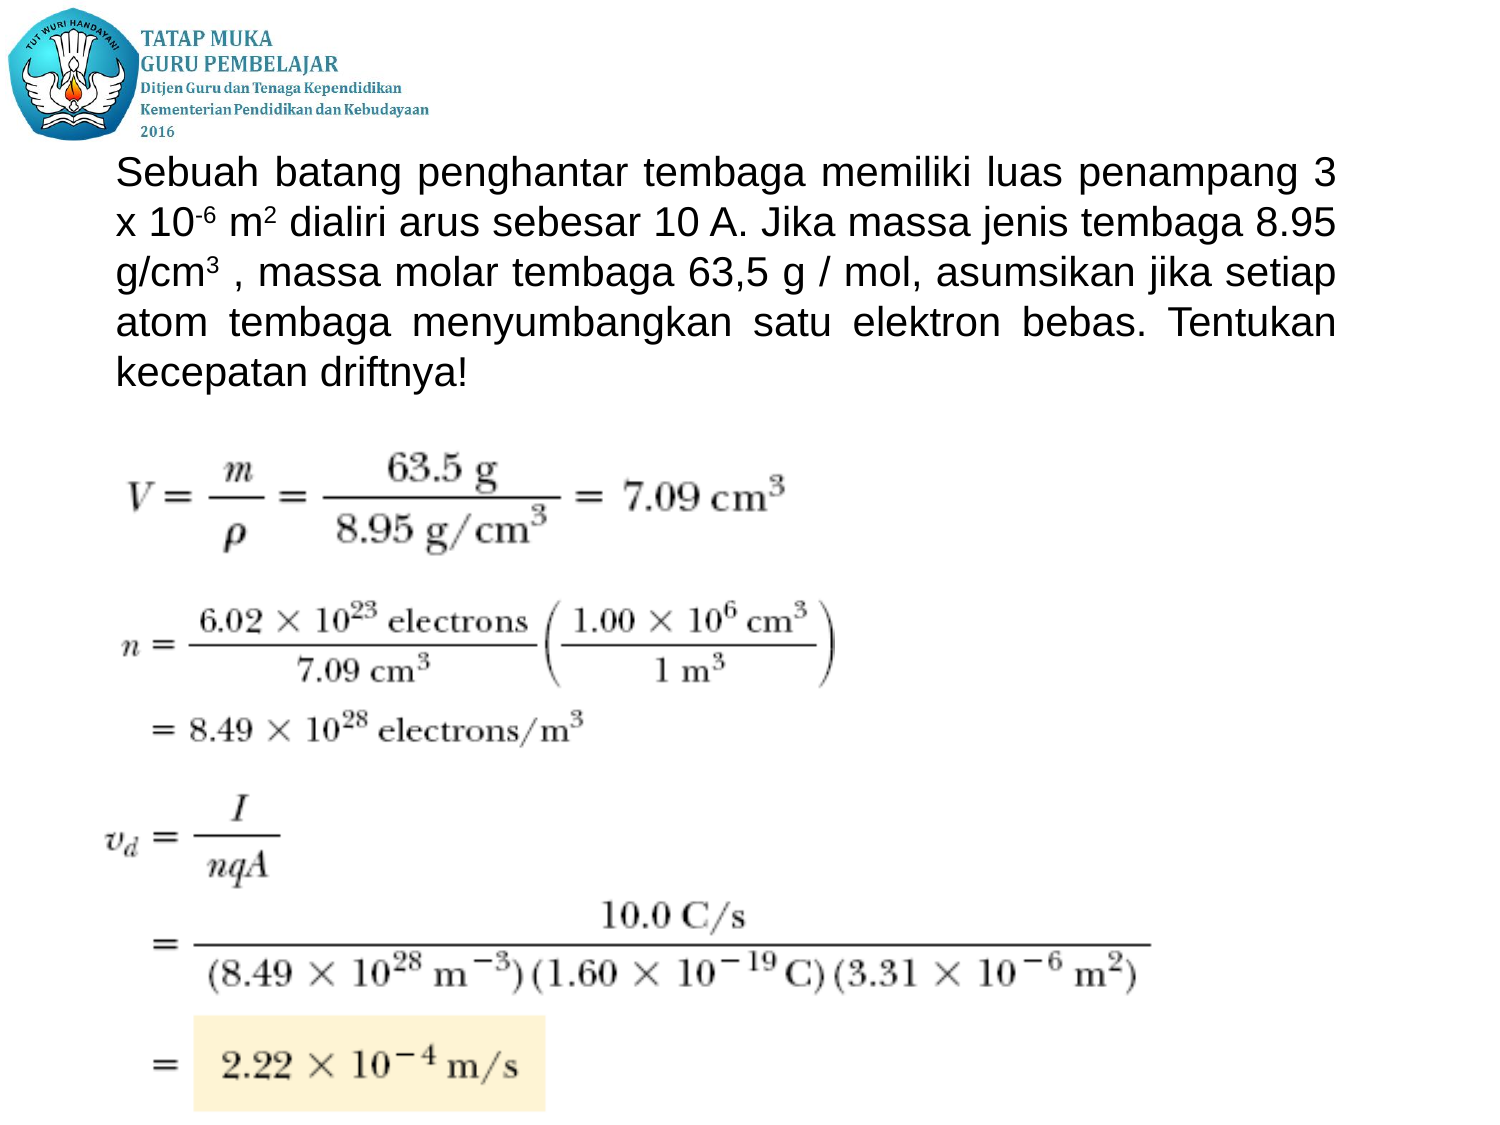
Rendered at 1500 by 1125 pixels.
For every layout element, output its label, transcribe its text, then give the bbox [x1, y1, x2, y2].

picture [5, 0, 441, 149]
text_box Sebuah batang penghantar tembaga memiliki luas penampang 3 x 10-6 m2 dialiri arus sebesar 10 A. Jika massa jenis tembaga 8.95 g/cm3 , massa molar tembaga 63,5 g / mol, asumsikan jika setiap atom tembaga menyumbangkan satu elektron bebas. Tentukan kecepatan driftnya! [100, 137, 1353, 372]
picture [74, 786, 1165, 1121]
picture [100, 591, 835, 756]
picture [105, 431, 824, 573]
